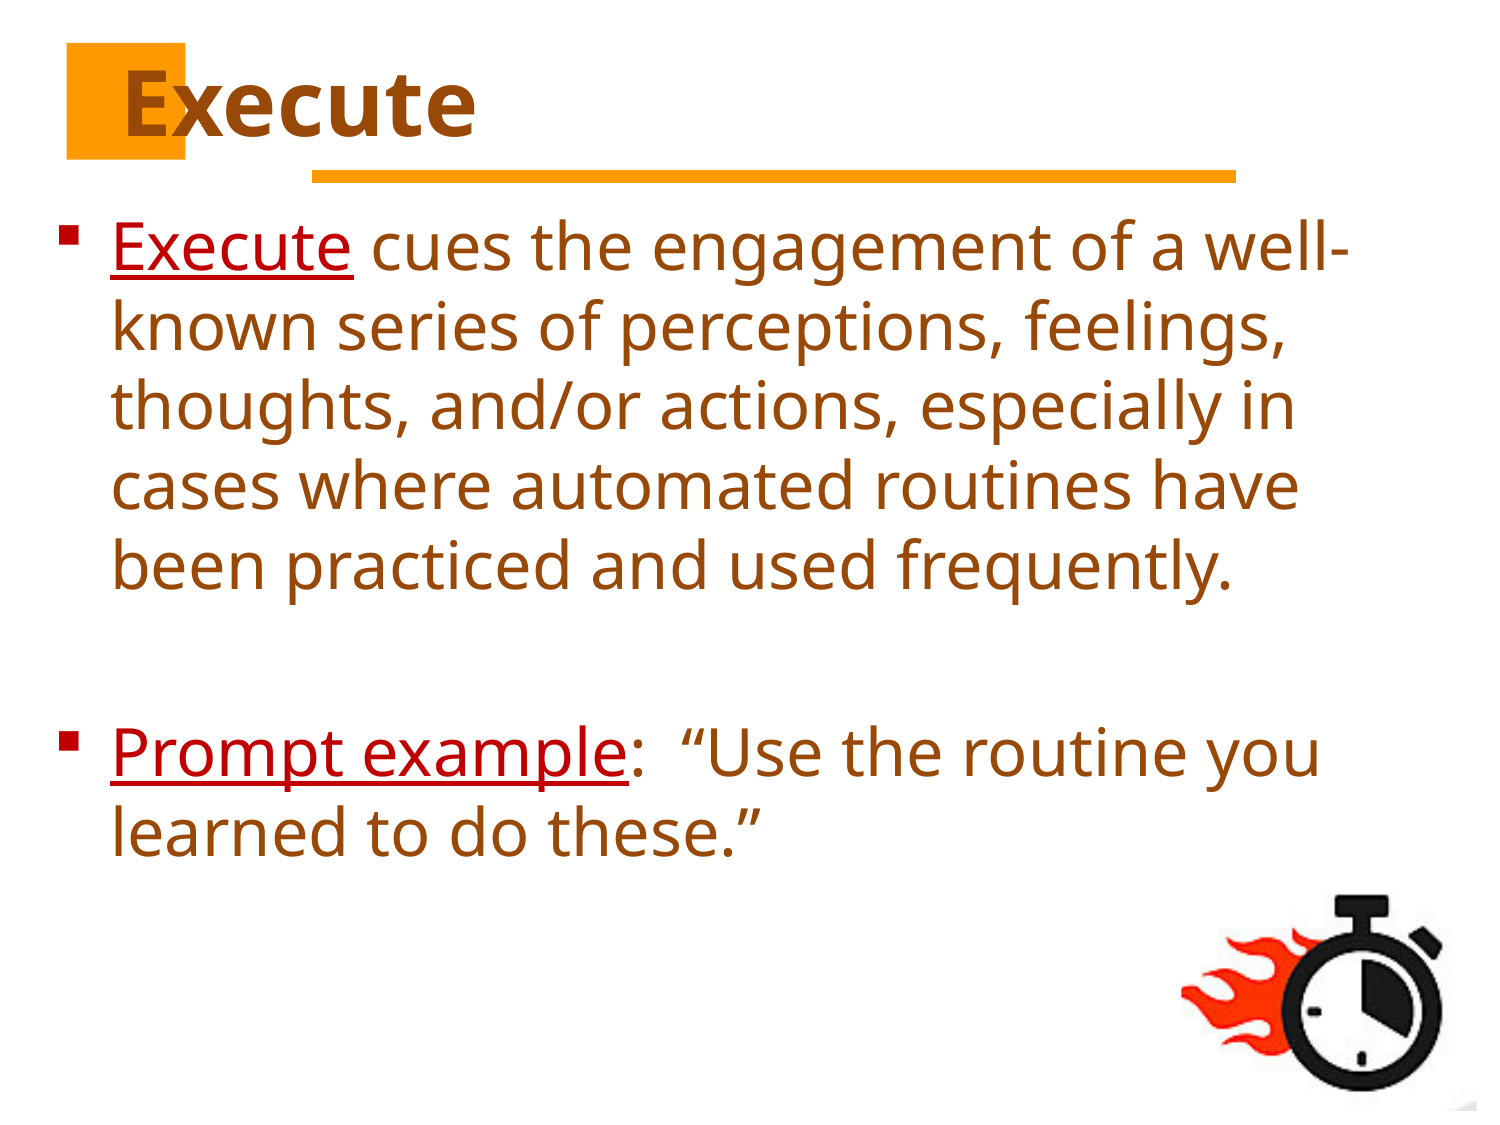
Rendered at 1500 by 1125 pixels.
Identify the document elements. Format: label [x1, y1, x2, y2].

picture [1181, 869, 1477, 1111]
text_box [64, 41, 188, 162]
title [105, 41, 1154, 159]
list [38, 195, 1434, 1040]
